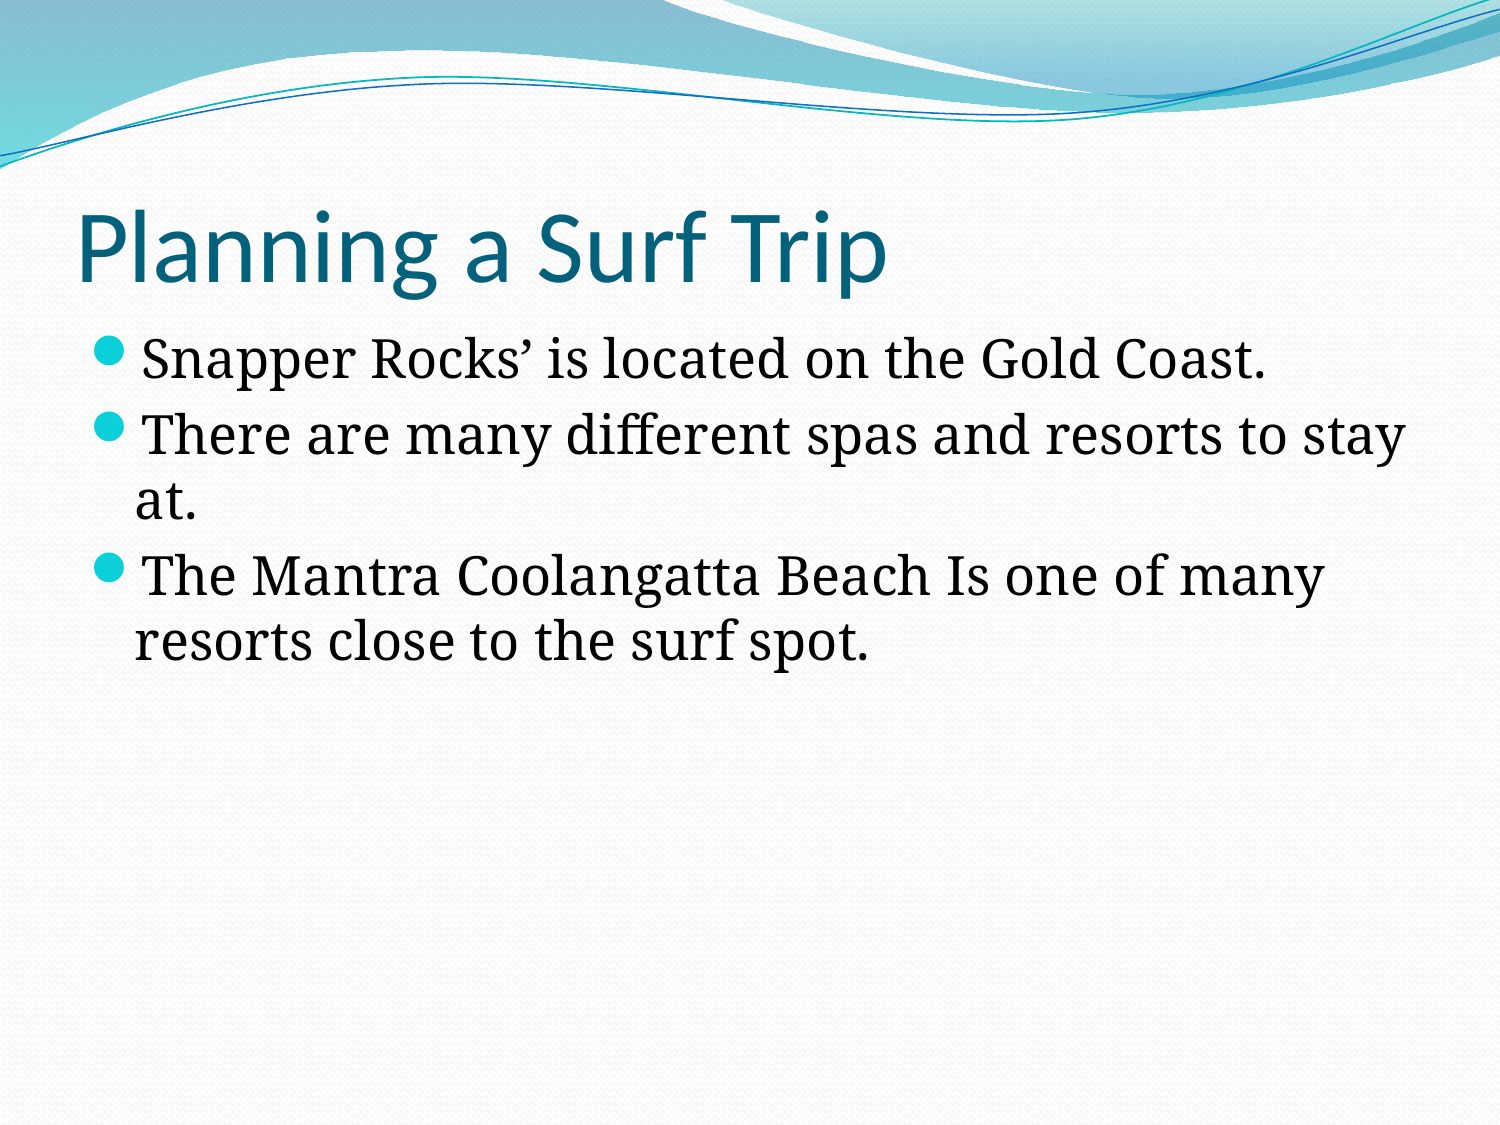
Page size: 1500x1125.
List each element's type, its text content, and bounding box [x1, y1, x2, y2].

list Snapper Rocks’ is located on the Gold Coast. There are many different spas and resorts to stay at. The Mantra Coolangatta Beach Is one of many resorts close to the surf spot. [75, 317, 1425, 1038]
title Planning a Surf Trip [75, 115, 1425, 303]
